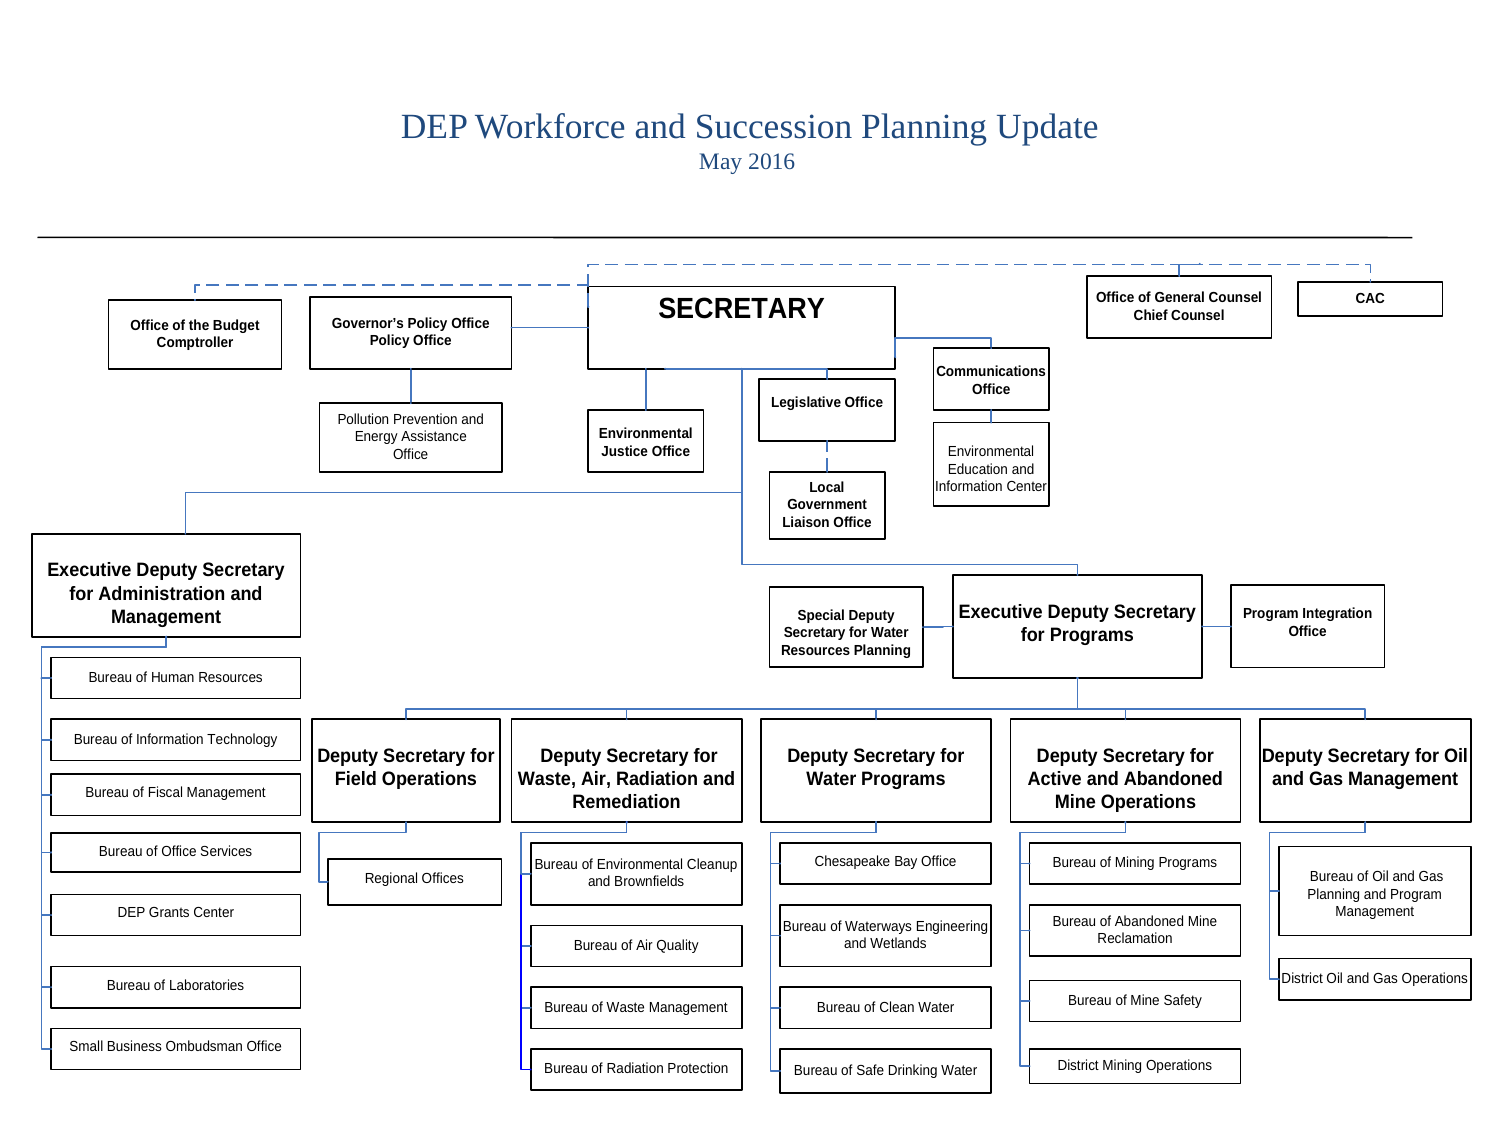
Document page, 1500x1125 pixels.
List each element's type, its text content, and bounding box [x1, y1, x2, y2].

title DEP Workforce and Succession Planning Update May 2016 [75, 95, 1425, 182]
picture [0, 249, 1476, 1101]
